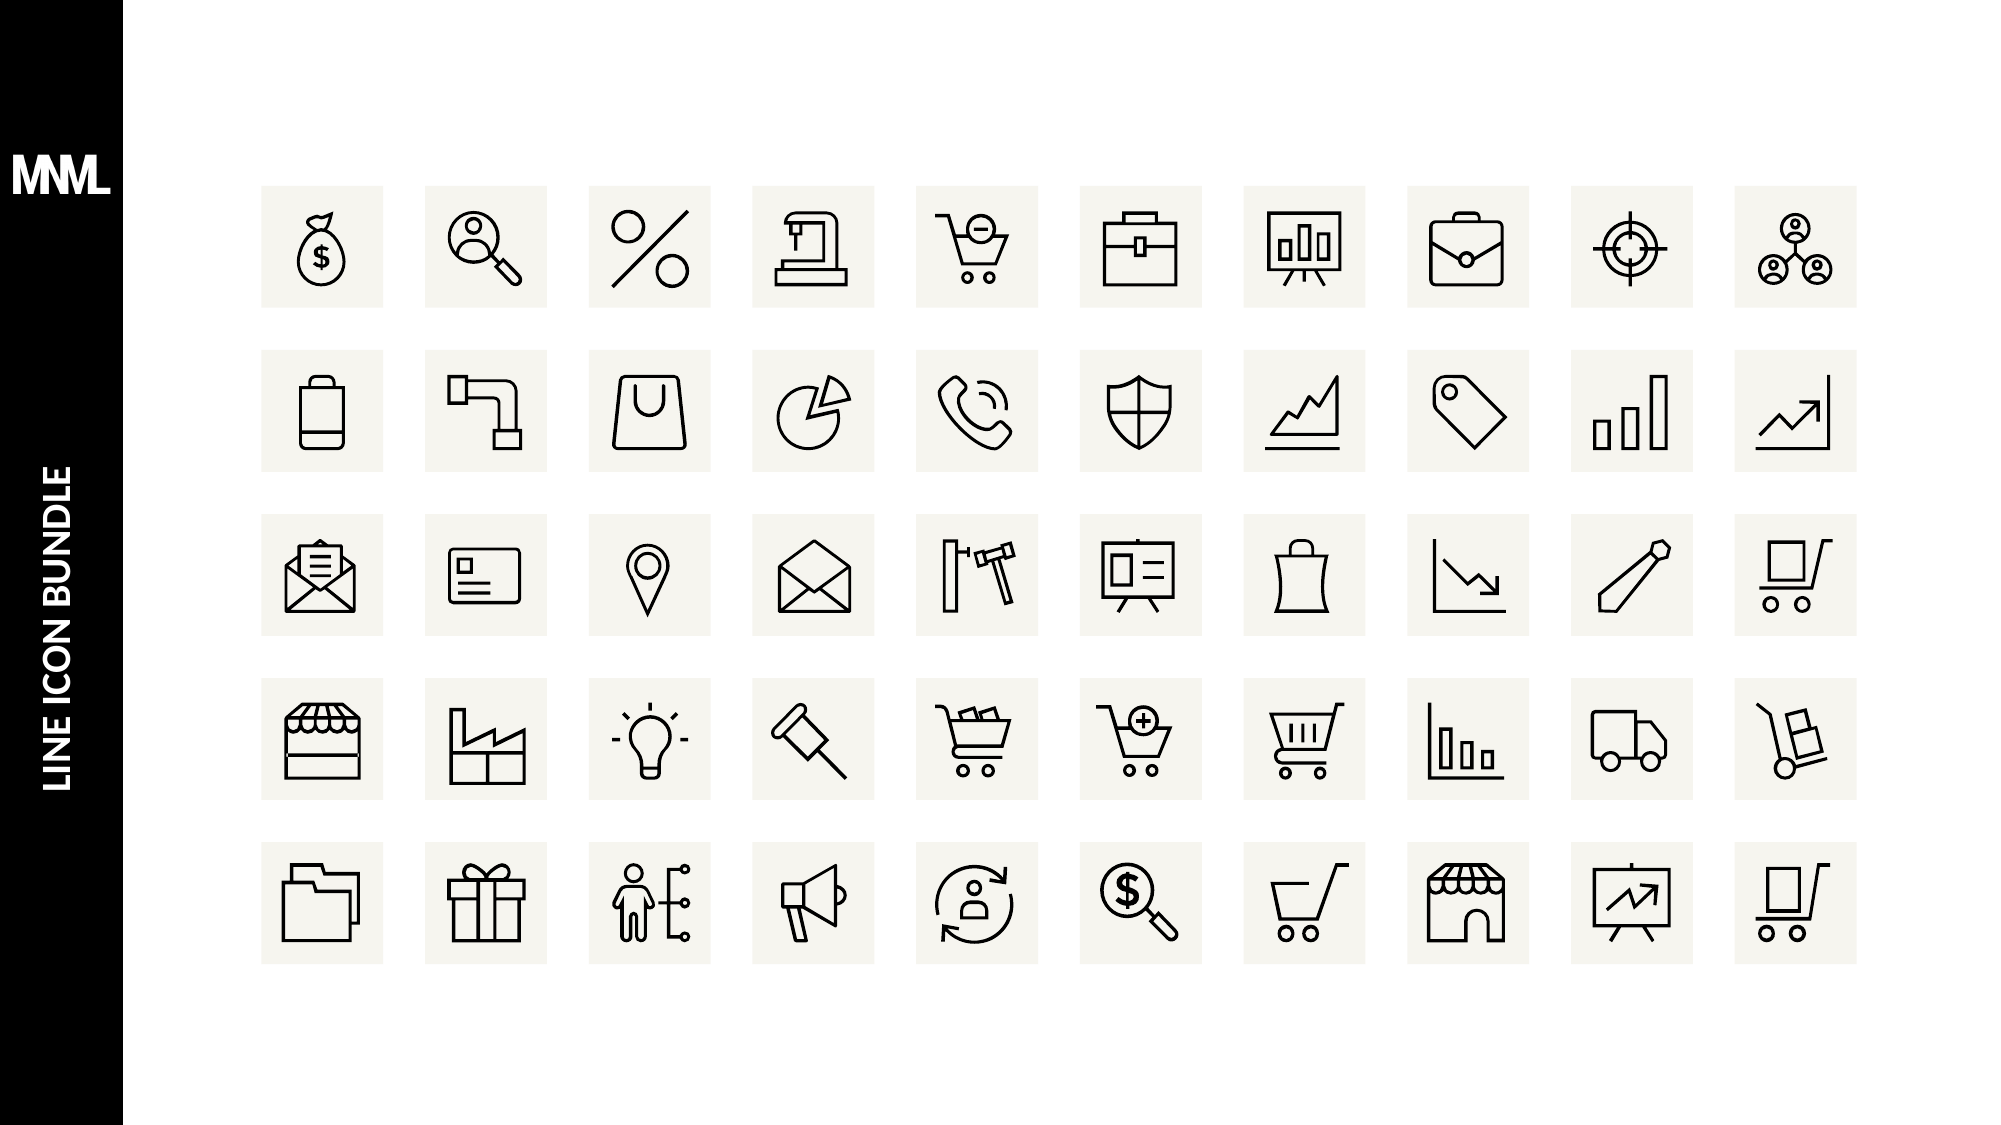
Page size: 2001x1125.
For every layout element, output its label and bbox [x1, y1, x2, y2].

text_box [955, 763, 970, 778]
text_box [1100, 862, 1179, 942]
text_box [612, 737, 621, 742]
text_box [1793, 595, 1811, 613]
text_box [1621, 407, 1640, 451]
text_box [284, 539, 356, 613]
text_box [299, 374, 345, 451]
text_box [1267, 211, 1342, 287]
text_box [1265, 447, 1340, 451]
text_box [1758, 212, 1833, 285]
text_box [1759, 539, 1833, 590]
text_box [1432, 539, 1506, 613]
text_box [622, 712, 631, 721]
text_box [981, 763, 995, 778]
text_box [961, 271, 974, 284]
text_box [1788, 924, 1807, 943]
text_box [612, 374, 687, 451]
text_box [1123, 763, 1137, 777]
text_box [781, 863, 847, 943]
text_box [448, 547, 522, 605]
text_box [1101, 539, 1175, 613]
text_box [1277, 924, 1295, 943]
text_box [1313, 766, 1327, 780]
text_box [1429, 211, 1504, 287]
text_box [1269, 374, 1339, 436]
text_box [447, 210, 523, 287]
text_box [1270, 863, 1349, 921]
text_box [1432, 374, 1508, 451]
text_box [680, 737, 689, 742]
text_box [1427, 702, 1505, 780]
text_box [1762, 595, 1780, 613]
text_box [611, 863, 691, 943]
text_box [1590, 709, 1668, 773]
text_box [941, 893, 1014, 944]
text_box [1106, 374, 1172, 451]
text_box [1593, 419, 1611, 451]
text_box [973, 541, 1016, 606]
text_box [935, 864, 1008, 916]
text_box [935, 213, 1010, 266]
text_box [447, 863, 526, 943]
text_box [449, 707, 526, 785]
text_box [1096, 705, 1173, 758]
text_box [942, 539, 970, 613]
text_box [296, 211, 346, 287]
text_box [281, 863, 360, 943]
text_box [937, 375, 1013, 451]
text_box [447, 374, 523, 451]
text_box [1268, 702, 1345, 765]
text_box [774, 211, 848, 287]
text_box [935, 704, 1012, 759]
text_box [776, 385, 841, 451]
text_box [1145, 763, 1159, 777]
text_box [1758, 924, 1775, 943]
text_box [771, 702, 848, 780]
text_box [670, 712, 679, 721]
text_box [1278, 766, 1292, 780]
text_box [1273, 539, 1330, 613]
text_box [1597, 539, 1672, 613]
text_box [1302, 924, 1320, 943]
text_box [1755, 702, 1828, 780]
text_box [1102, 211, 1178, 287]
text_box [983, 271, 996, 284]
picture [0, 113, 122, 236]
text_box [1426, 863, 1505, 943]
text_box [1649, 374, 1668, 451]
text_box [1755, 374, 1831, 451]
text_box [628, 715, 672, 780]
text_box [1592, 863, 1671, 943]
text_box [1755, 863, 1831, 921]
text_box [626, 543, 670, 618]
text_box [1593, 211, 1668, 287]
text_box [284, 702, 361, 780]
text_box [611, 209, 690, 289]
text_box [777, 539, 852, 613]
text_box [818, 374, 852, 408]
